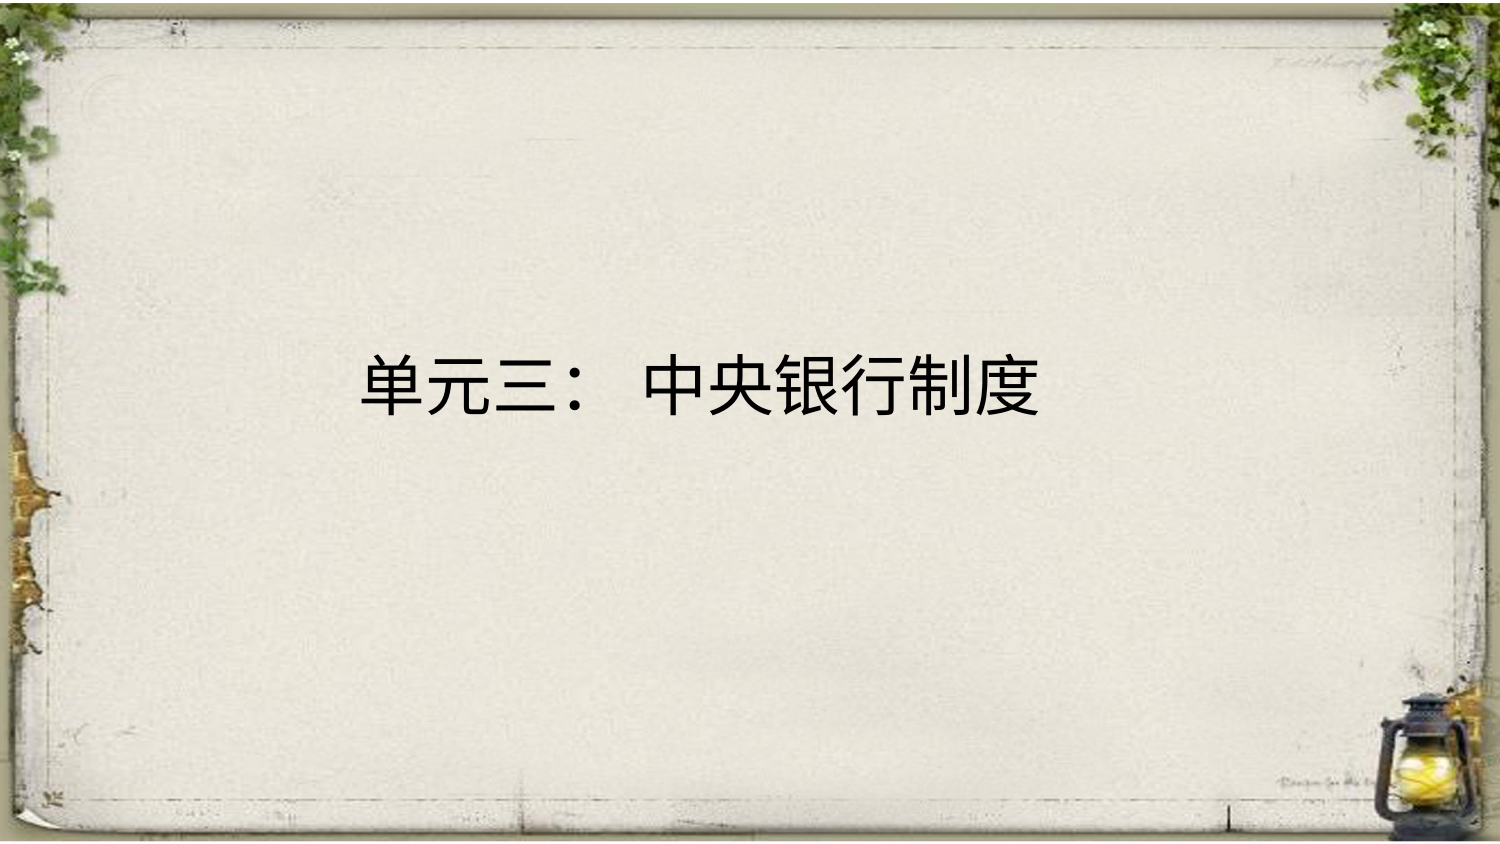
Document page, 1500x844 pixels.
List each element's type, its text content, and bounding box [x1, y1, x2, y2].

list 单元三： 中央银行制度 [343, 279, 1500, 831]
picture [0, 0, 1500, 844]
